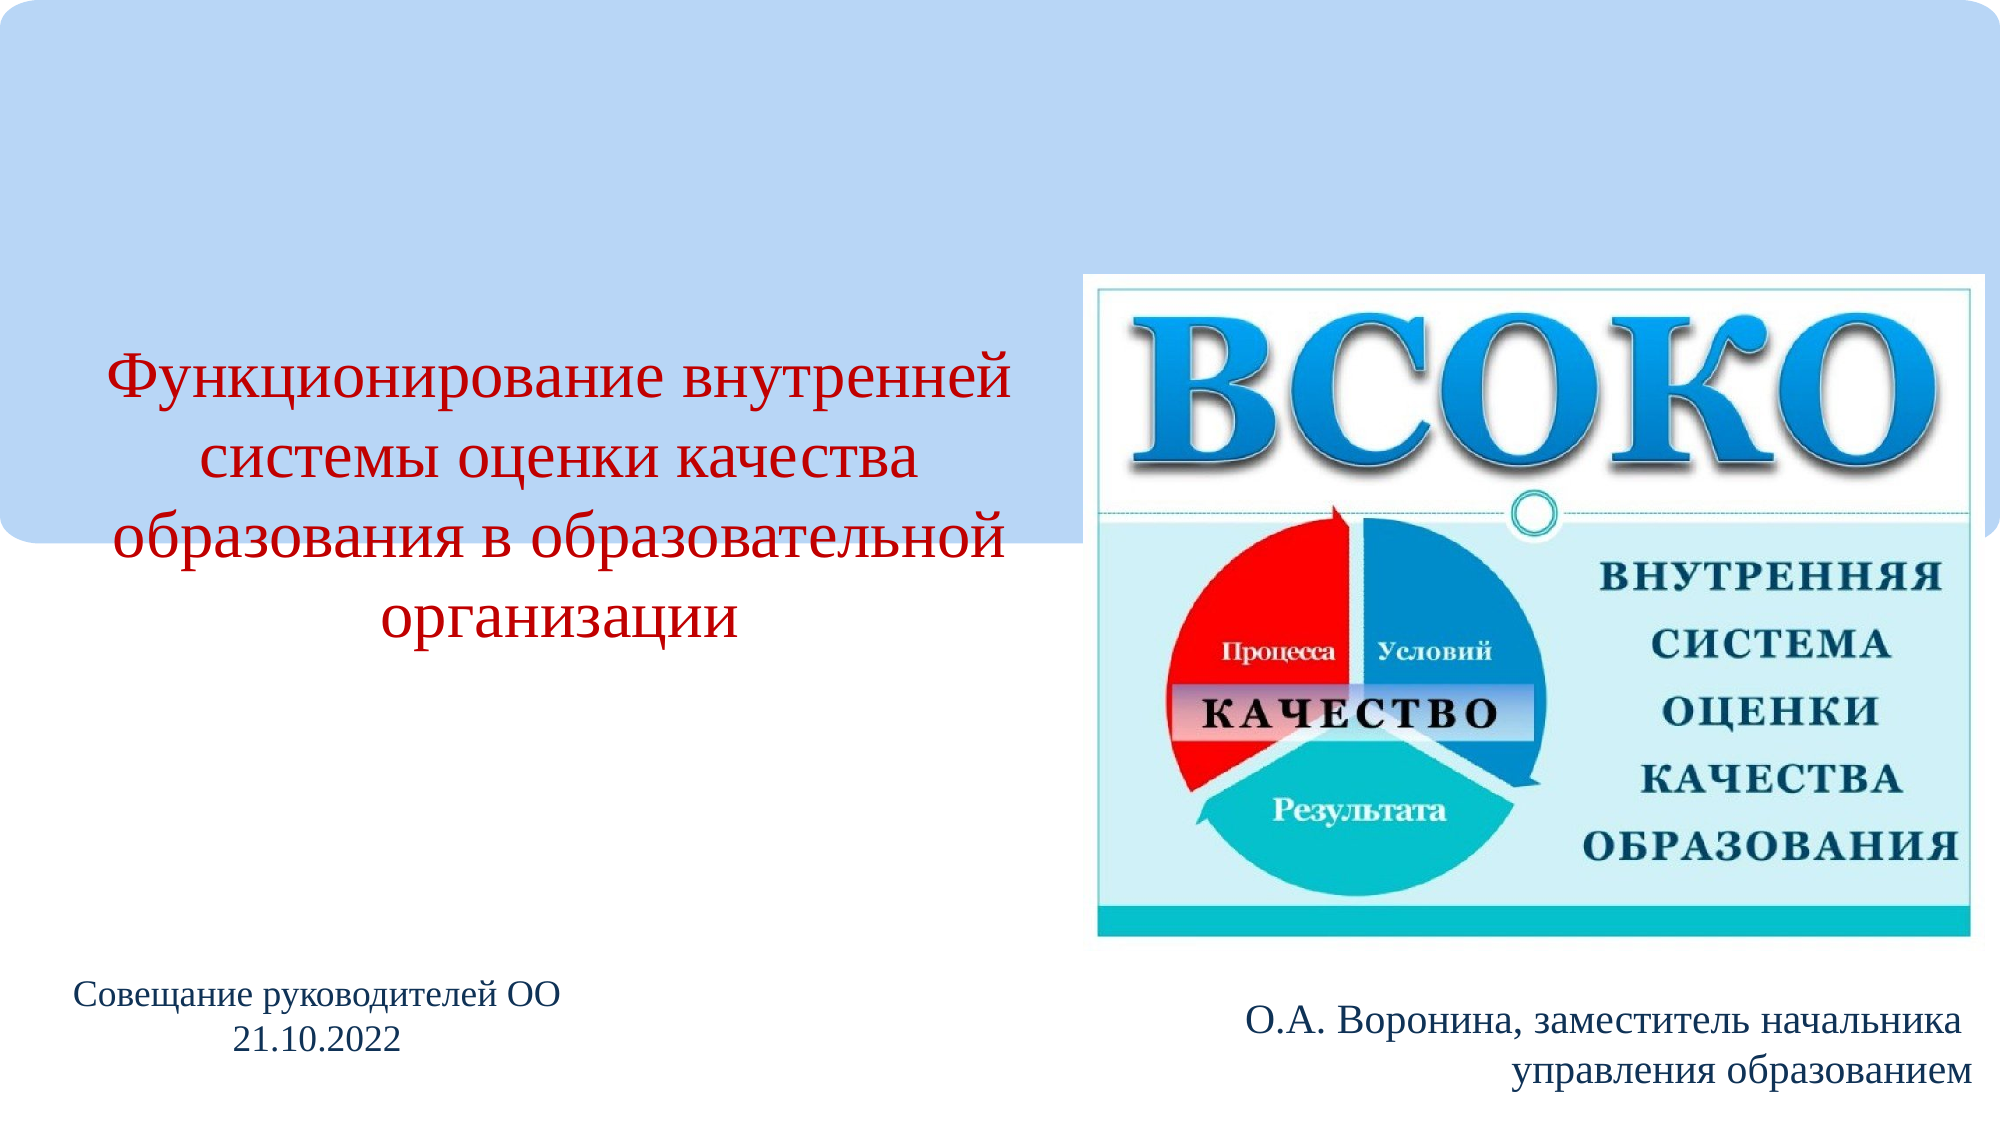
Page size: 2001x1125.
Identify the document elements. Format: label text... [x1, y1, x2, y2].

text_box Функционирование внутренней системы оценки качества образования в образовательной организации [52, 82, 1068, 739]
picture [1083, 274, 1985, 951]
text_box О.А. Воронина, заместитель начальника управления образованием [820, 992, 1973, 1093]
text_box [0, 0, 2000, 544]
text_box Совещание руководителей ОО 21.10.2022 [31, 968, 604, 1059]
